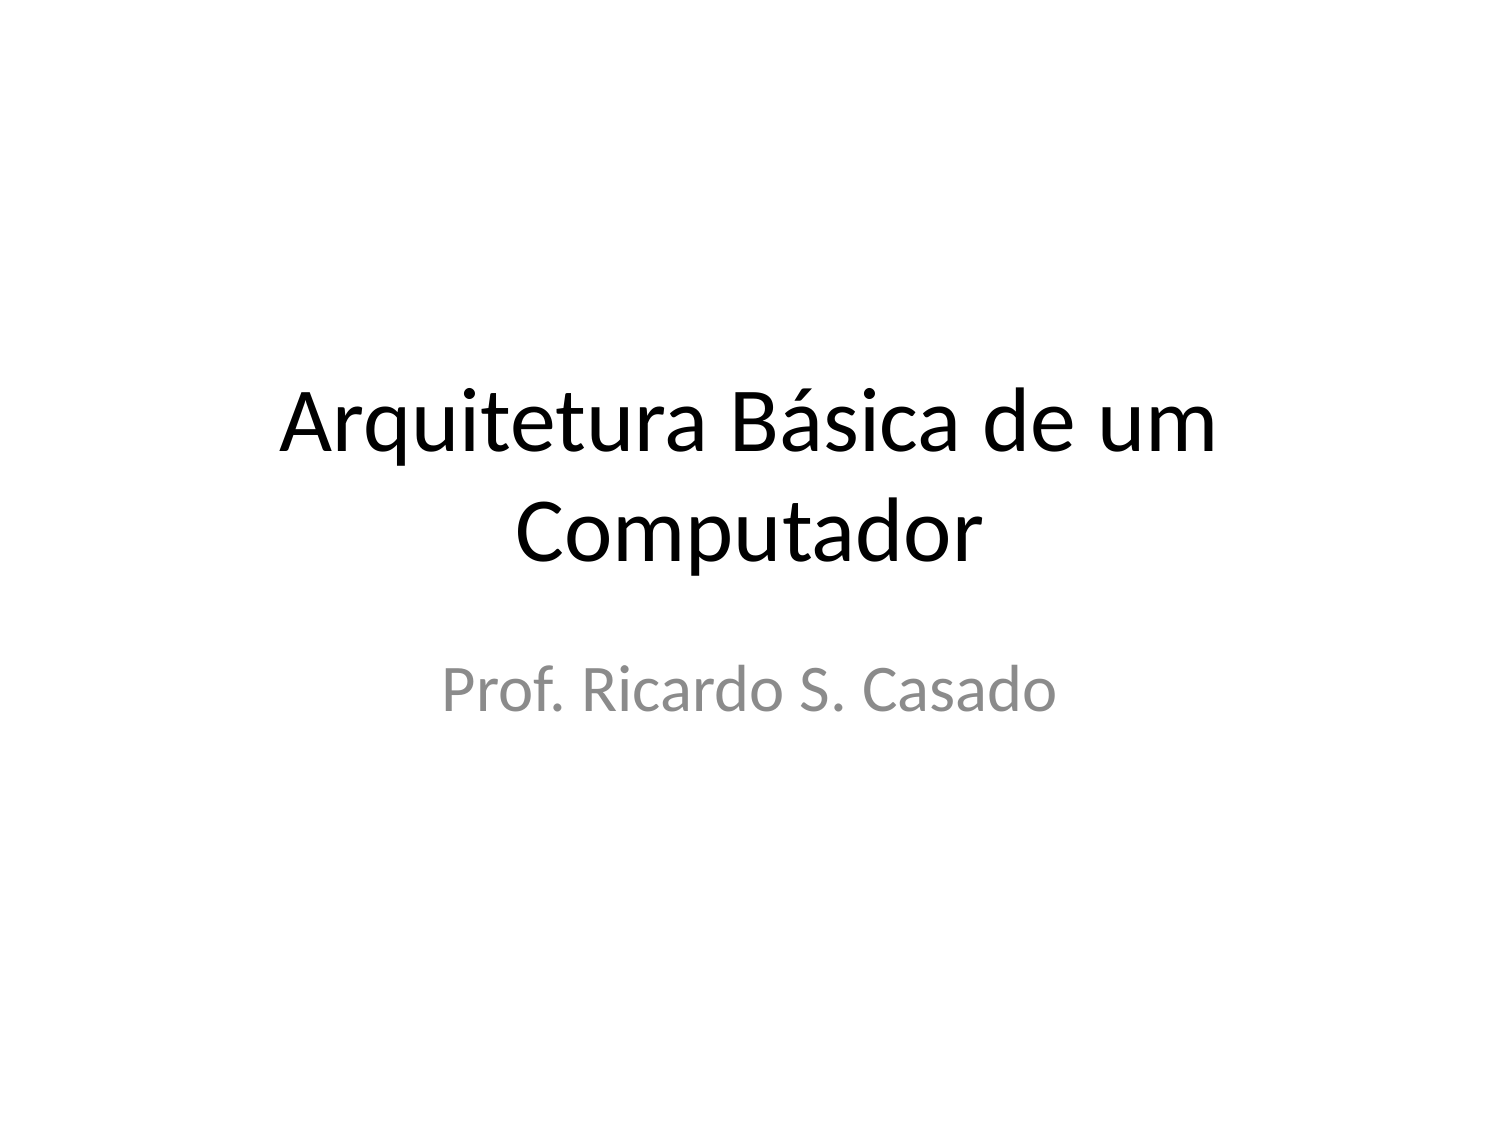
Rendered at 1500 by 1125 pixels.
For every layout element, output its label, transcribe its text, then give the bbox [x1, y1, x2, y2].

title Arquitetura Básica de um Computador [112, 349, 1388, 591]
subtitle Prof. Ricardo S. Casado [225, 637, 1275, 925]
